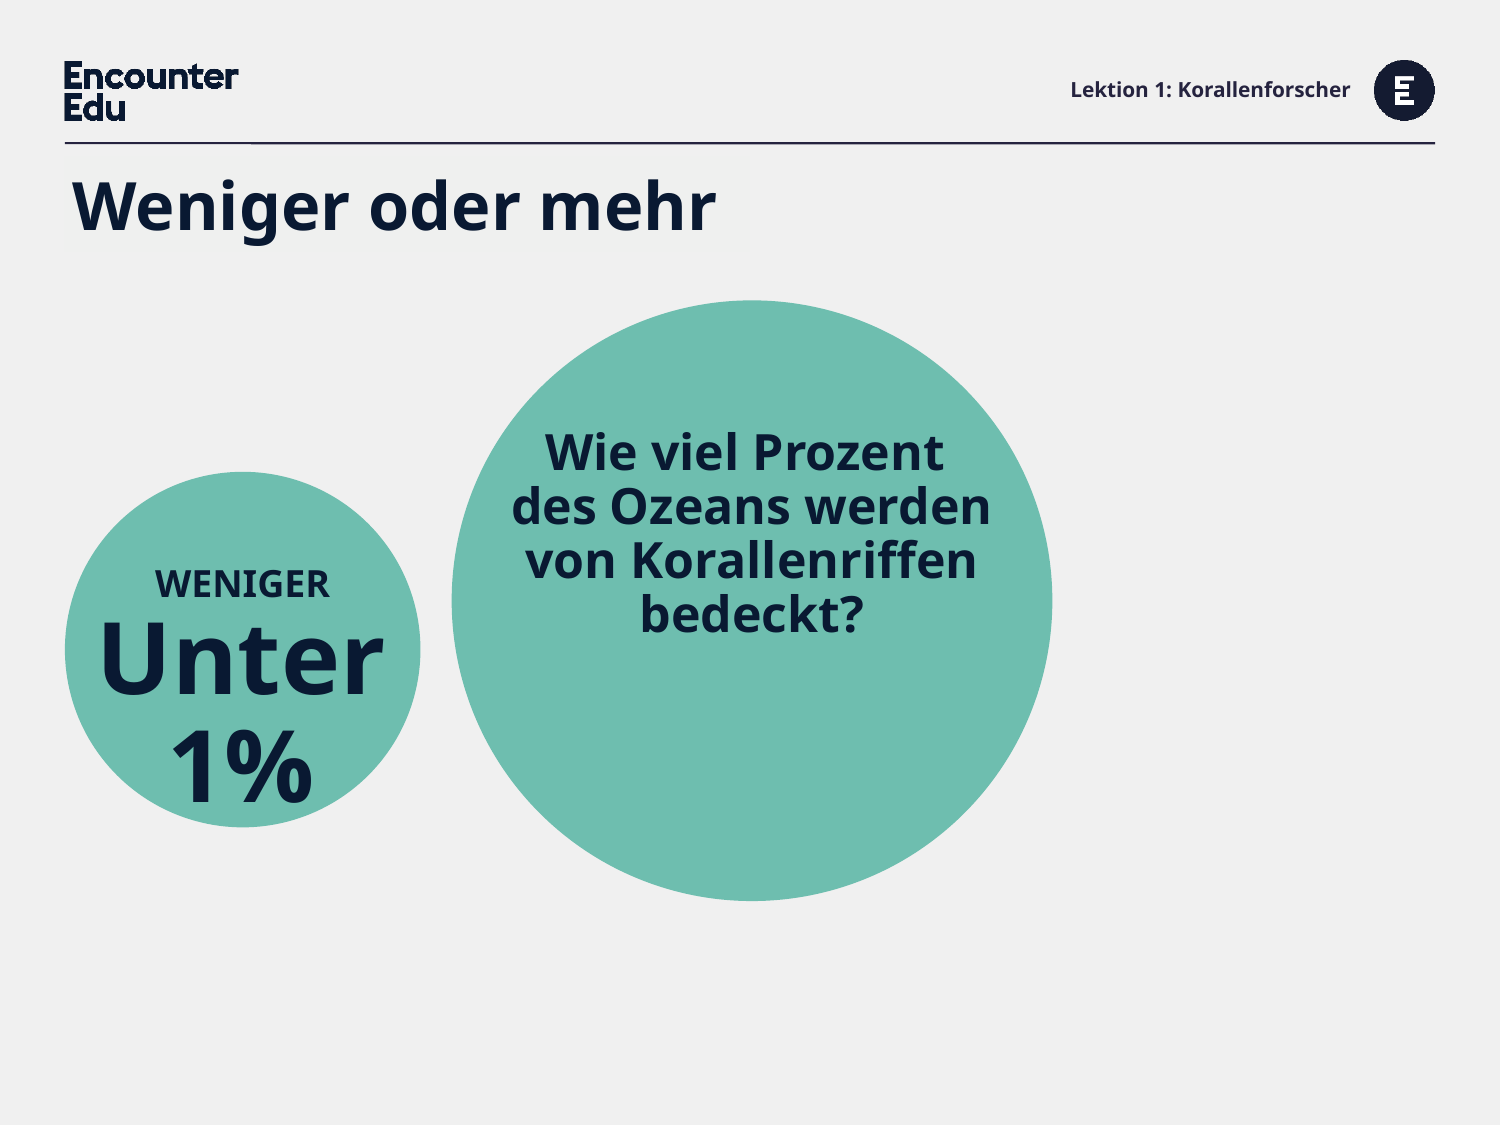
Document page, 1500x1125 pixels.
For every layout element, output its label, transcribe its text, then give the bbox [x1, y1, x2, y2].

title Lektion 1: Korallenforscher [749, 67, 1359, 114]
picture [1372, 58, 1436, 122]
list WENIGER [64, 515, 421, 656]
text_box Weniger oder mehr [64, 156, 750, 252]
picture [60, 59, 243, 122]
list Unter 1% [82, 656, 400, 783]
list Wie viel Prozent des Ozeans werden von Korallenriffen bedeckt? [482, 419, 1021, 602]
